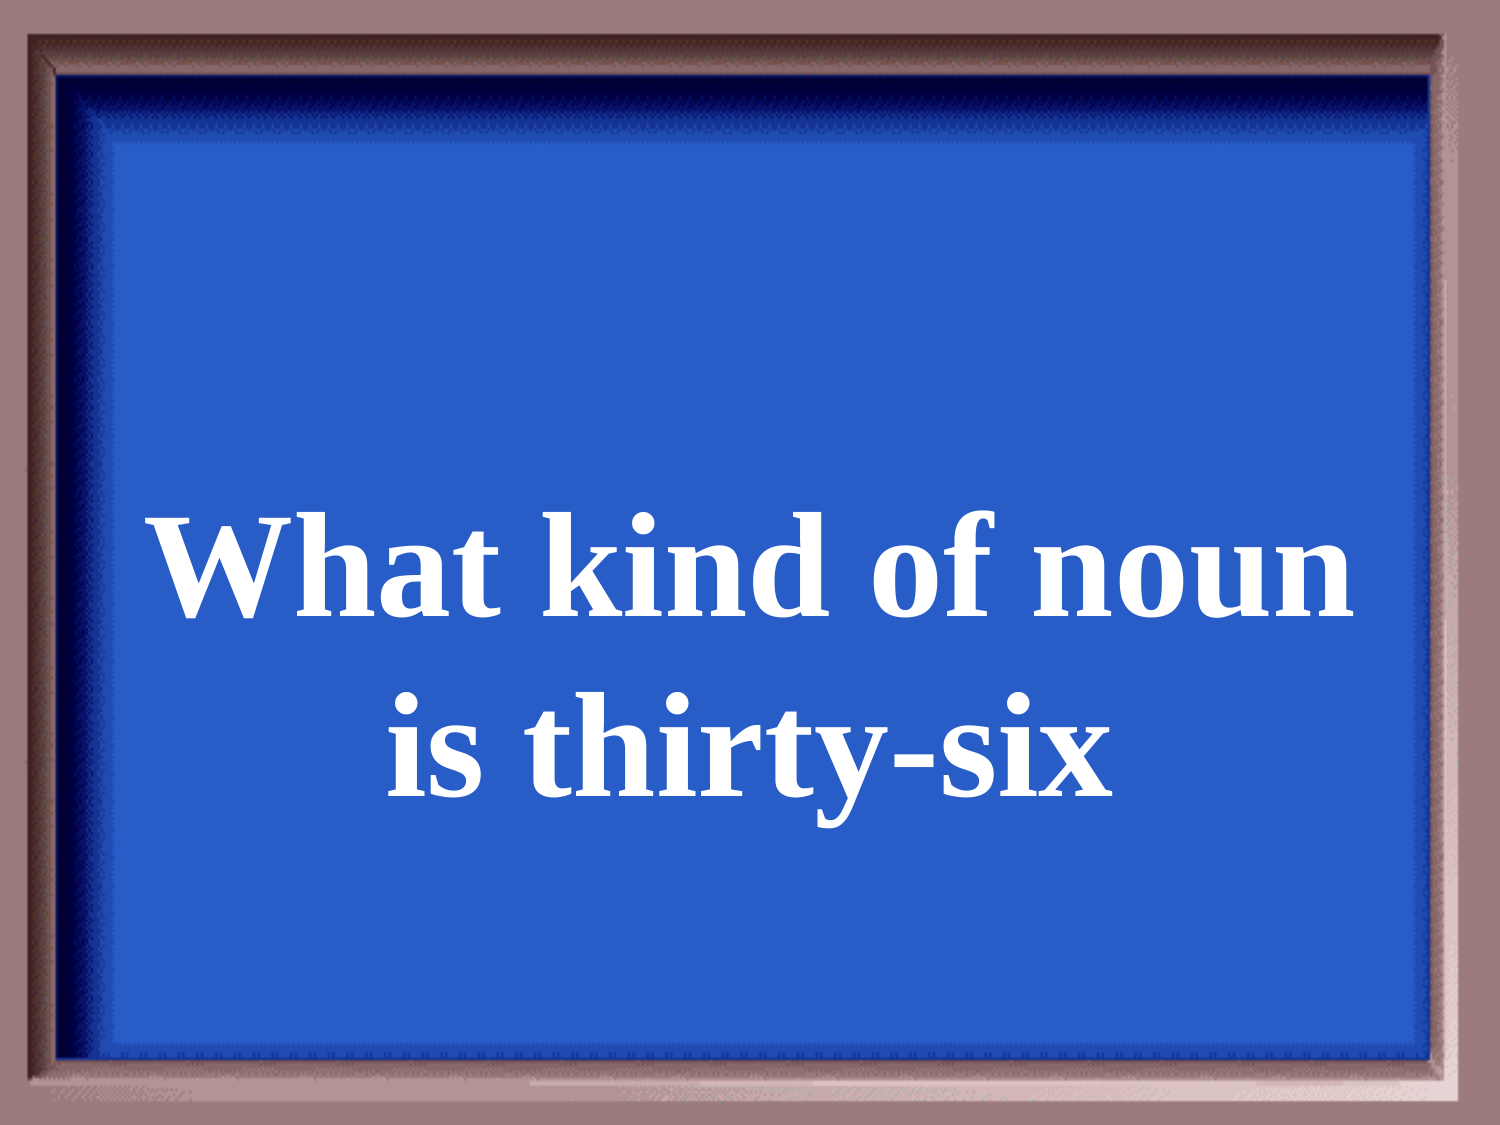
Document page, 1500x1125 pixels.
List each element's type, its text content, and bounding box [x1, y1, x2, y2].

picture [0, 0, 1500, 1125]
title What kind of noun is thirty-six [112, 462, 1388, 650]
